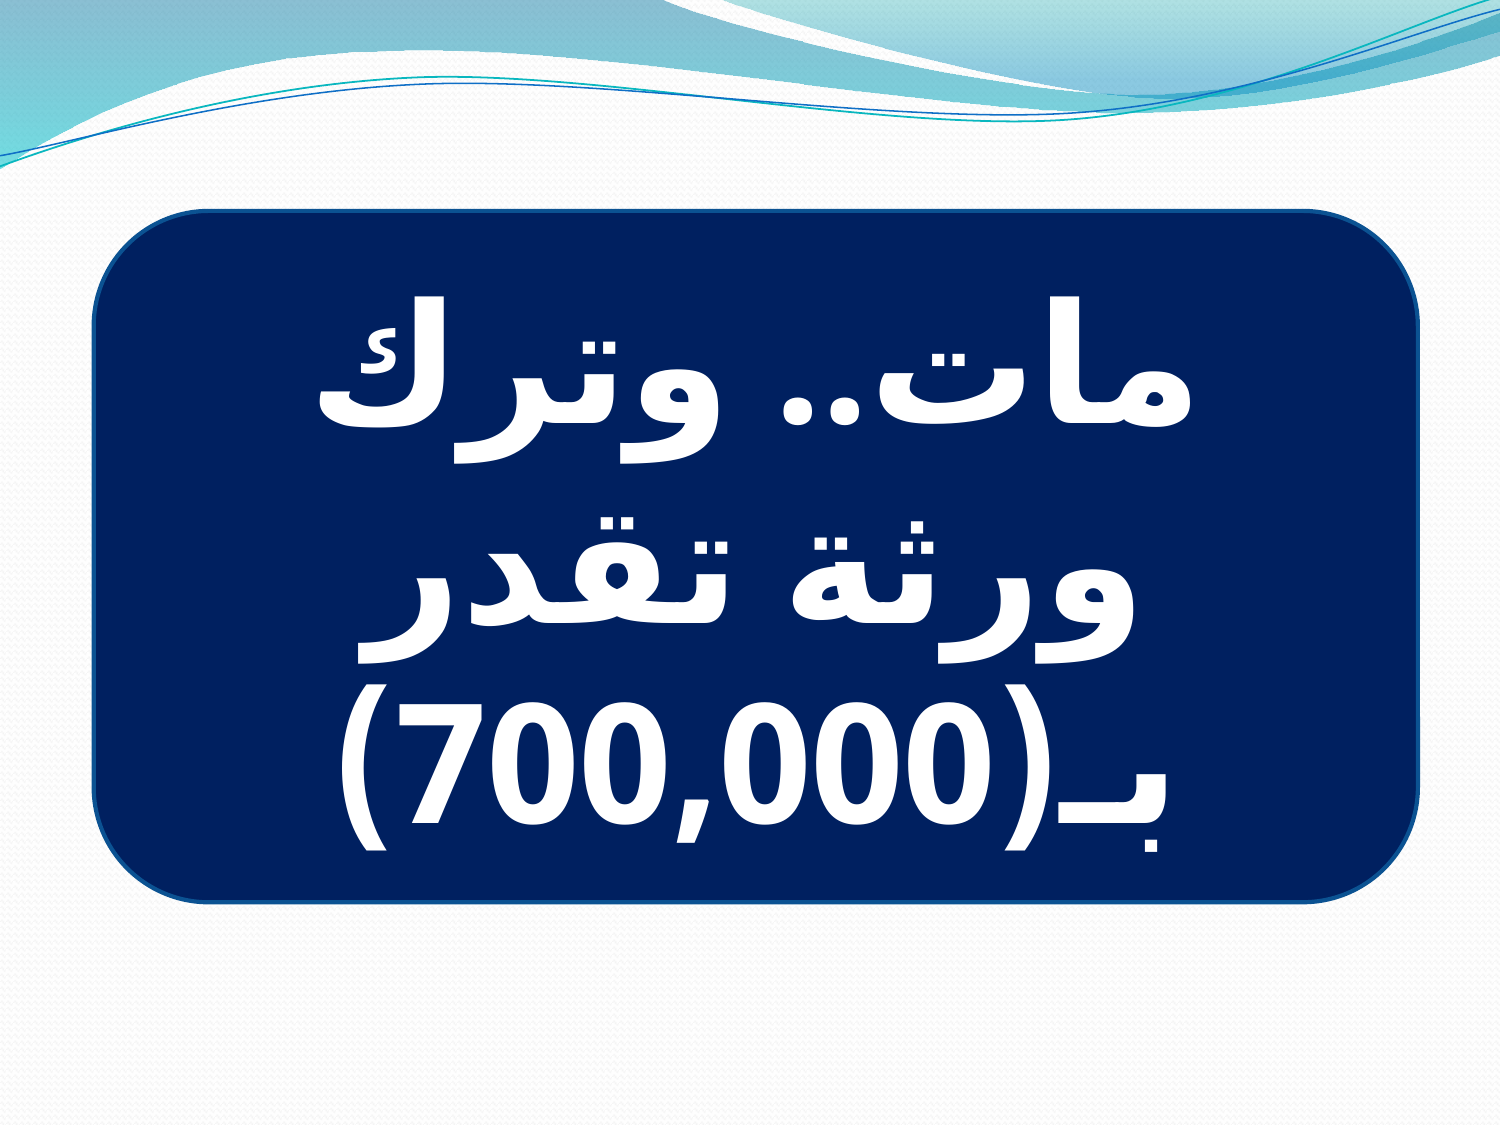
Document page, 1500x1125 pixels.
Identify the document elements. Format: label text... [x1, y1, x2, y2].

text_box مات.. وترك ورثة تقدر بـ(700,000) [91, 208, 1421, 905]
